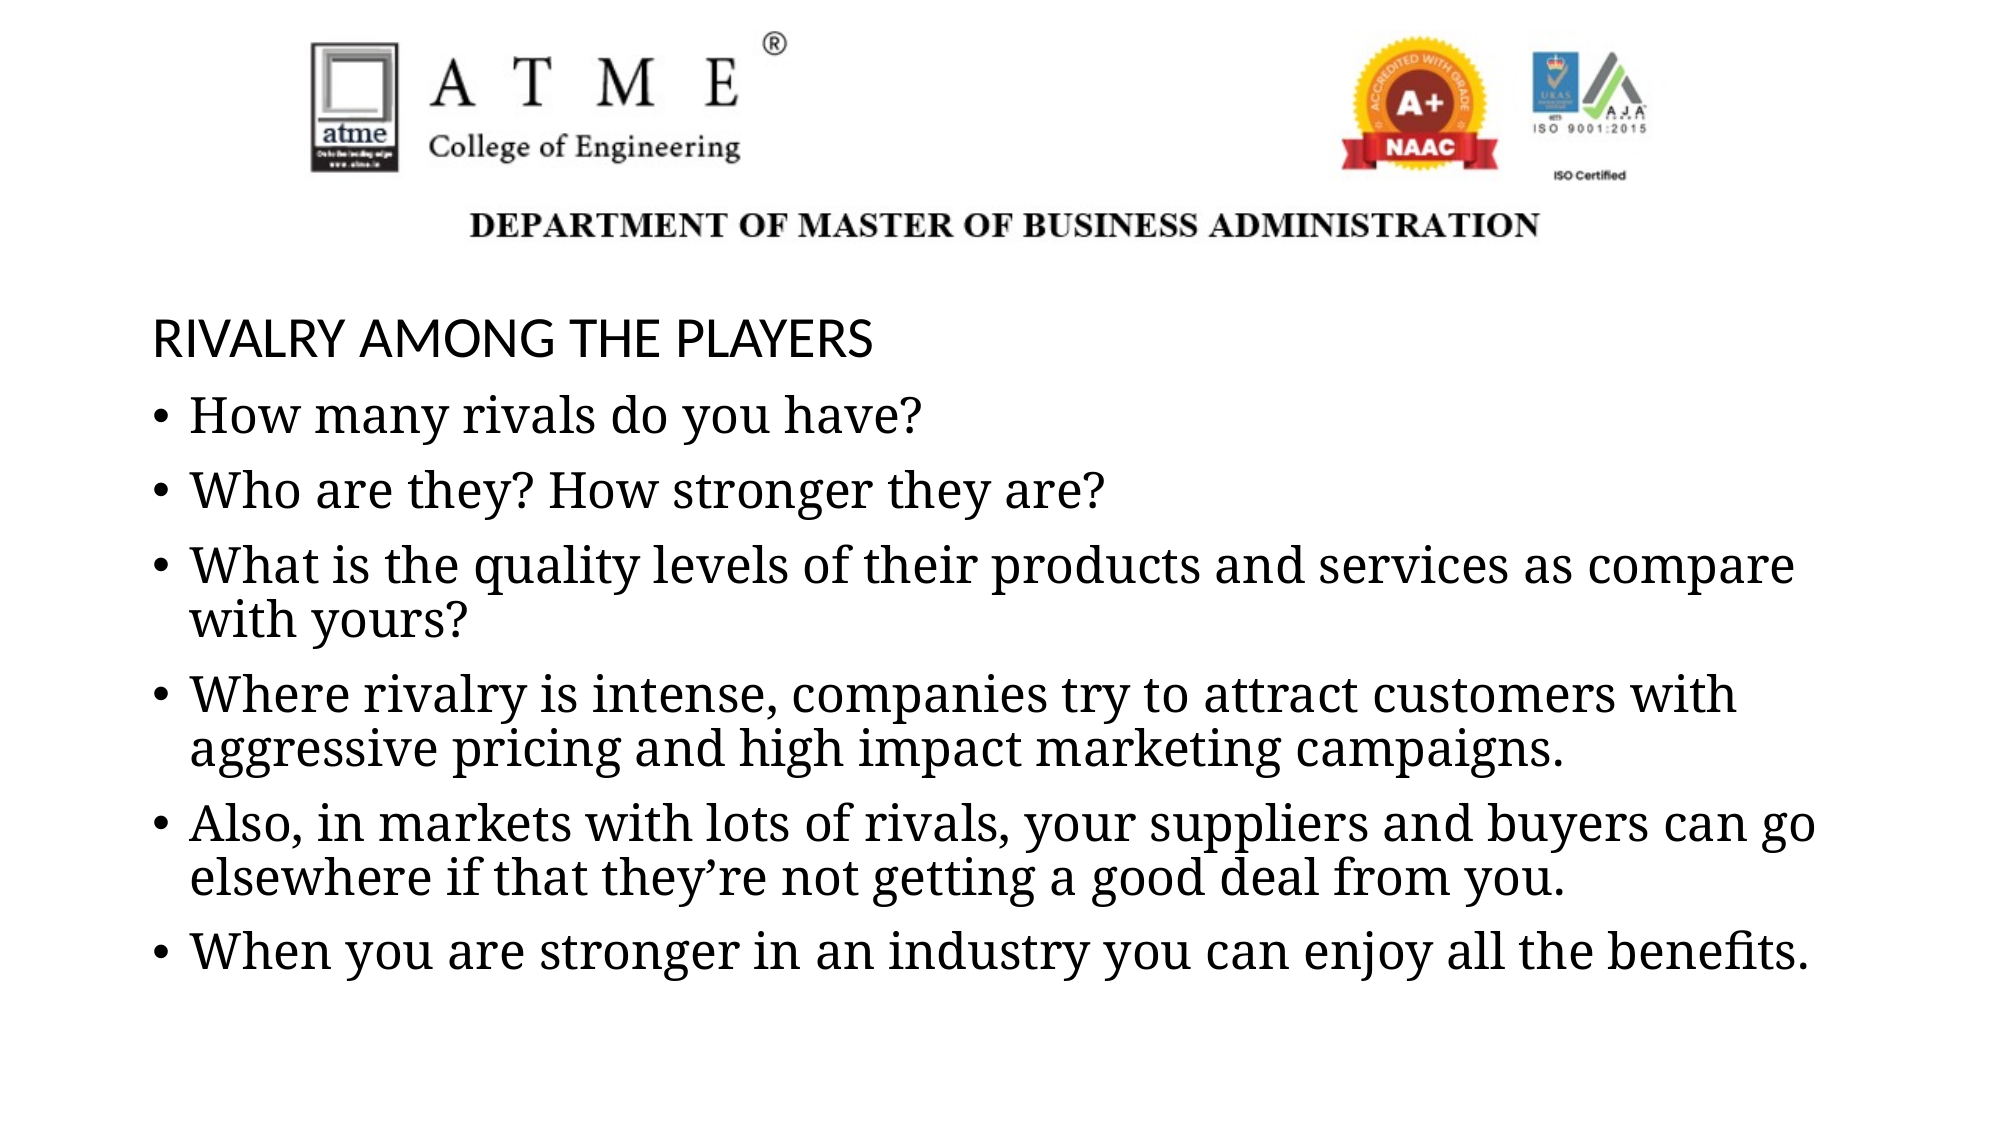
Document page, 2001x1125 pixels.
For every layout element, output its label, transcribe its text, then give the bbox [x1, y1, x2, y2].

picture [303, 30, 1697, 245]
list RIVALRY AMONG THE PLAYERS How many rivals do you have? Who are they? How stronger they are? What is the quality levels of their products and services as compare with yours? Where rivalry is intense, companies try to attract customers with aggressive pricing and high impact marketing campaigns. Also, in markets with lots of rivals, your suppliers and buyers can go elsewhere if that they’re not getting a good deal from you. When you are stronger in an industry you can enjoy all the benefits. [137, 299, 1863, 1014]
